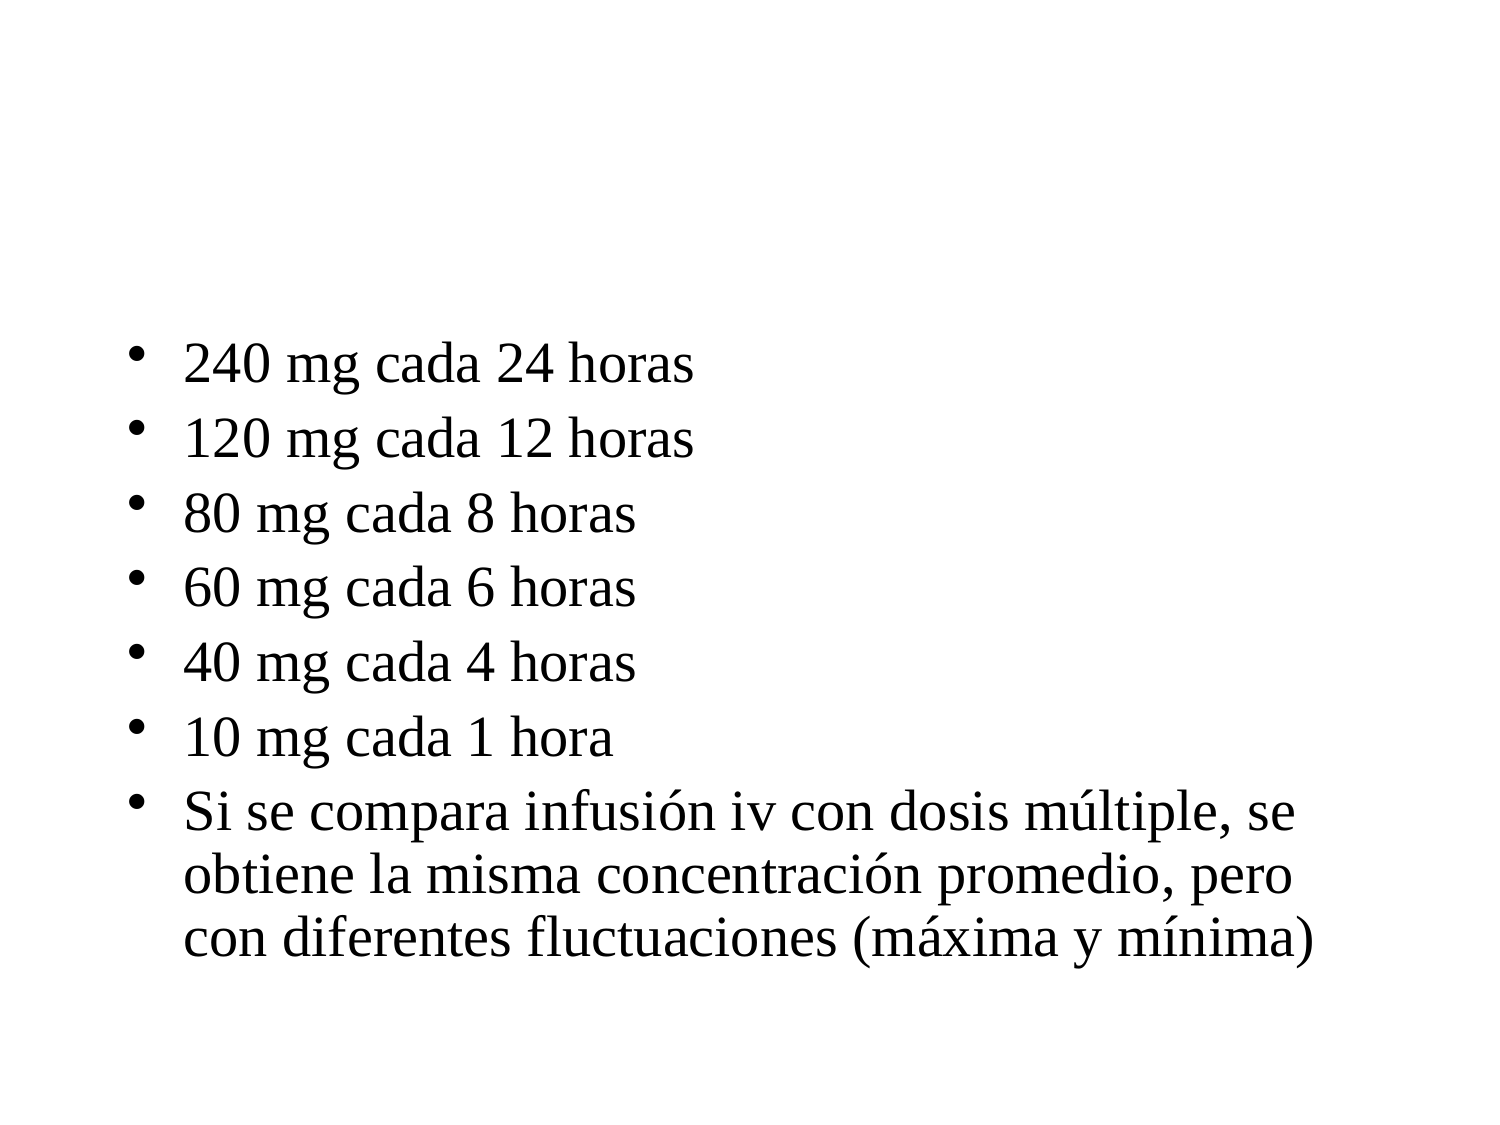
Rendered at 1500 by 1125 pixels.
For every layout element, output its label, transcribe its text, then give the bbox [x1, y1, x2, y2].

list 240 mg cada 24 horas 120 mg cada 12 horas 80 mg cada 8 horas 60 mg cada 6 horas 40 mg cada 4 horas 10 mg cada 1 hora Si se compara infusión iv con dosis múltiple, se obtiene la misma concentración promedio, pero con diferentes fluctuaciones (máxima y mínima) [112, 324, 1388, 1001]
